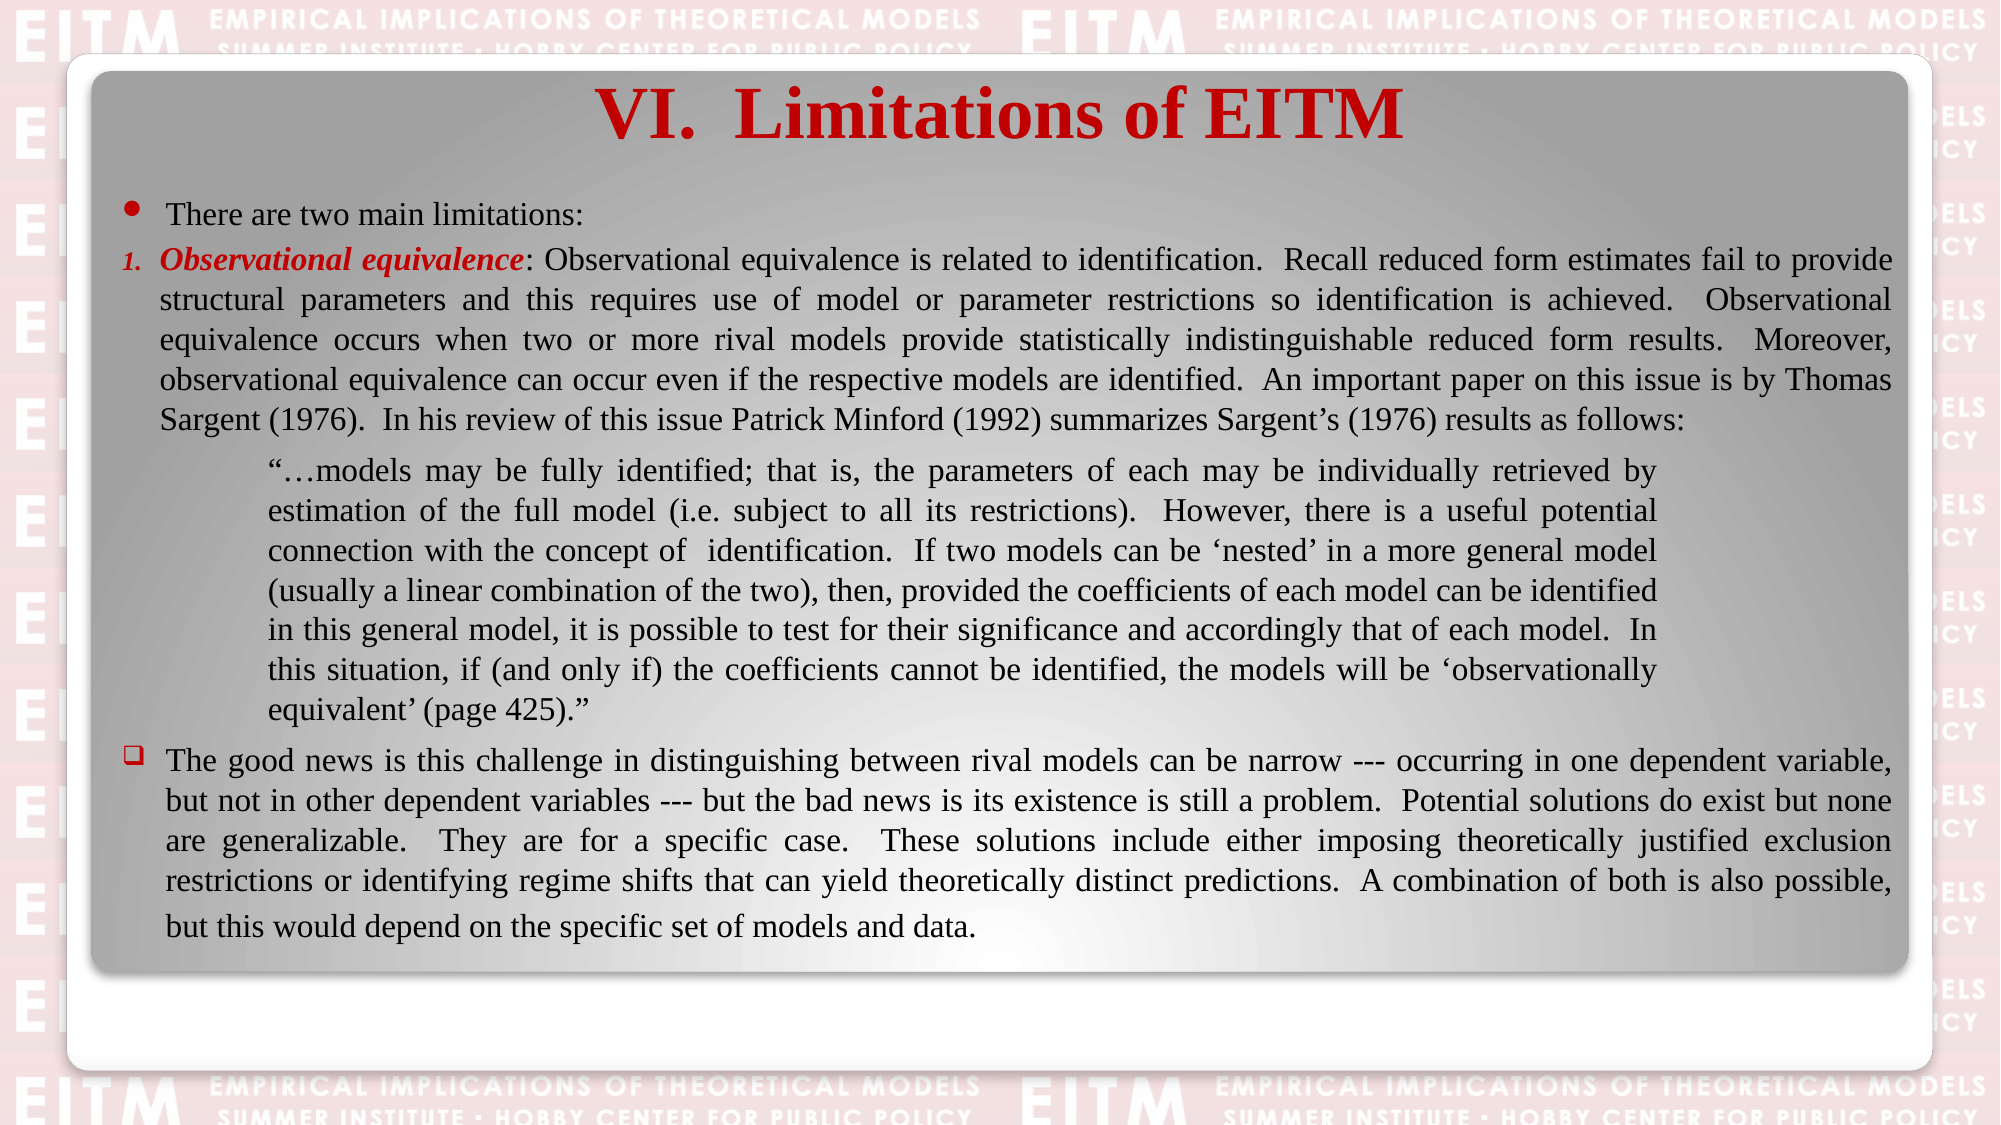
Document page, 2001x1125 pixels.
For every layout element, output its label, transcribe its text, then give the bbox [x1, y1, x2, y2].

list There are two main limitations: Observational equivalence: Observational equivalence is related to identification. Recall reduced form estimates fail to provide structural parameters and this requires use of model or parameter restrictions so identification is achieved. Observational equivalence occurs when two or more rival models provide statistically indistinguishable reduced form results. Moreover, observational equivalence can occur even if the respective models are identified. An important paper on this issue is by Thomas Sargent (1976). In his review of this issue Patrick Minford (1992) summarizes Sargent’s (1976) results as follows: The good news is this challenge in distinguishing between rival models can be narrow --- occurring in one dependent variable, but not in other dependent variables --- but the bad news is its existence is still a problem. Potential solutions do exist but none are generalizable. They are for a specific case. These solutions include either imposing theoretically justified exclusion restrictions or identifying regime shifts that can yield theoretically distinct predictions. A combination of both is also possible, but this would depend on the specific set of models and data. [91, 177, 1912, 1072]
title VI. Limitations of EITM [137, 42, 1863, 161]
text_box “…models may be fully identified; that is, the parameters of each may be individually retrieved by estimation of the full model (i.e. subject to all its restrictions). However, there is a useful potential connection with the concept of identification. If two models can be ‘nested’ in a more general model (usually a linear combination of the two), then, provided the coefficients of each model can be identified in this general model, it is possible to test for their significance and accordingly that of each model. In this situation, if (and only if) the coefficients cannot be identified, the models will be ‘observationally equivalent’ (page 425).” [253, 440, 1675, 735]
